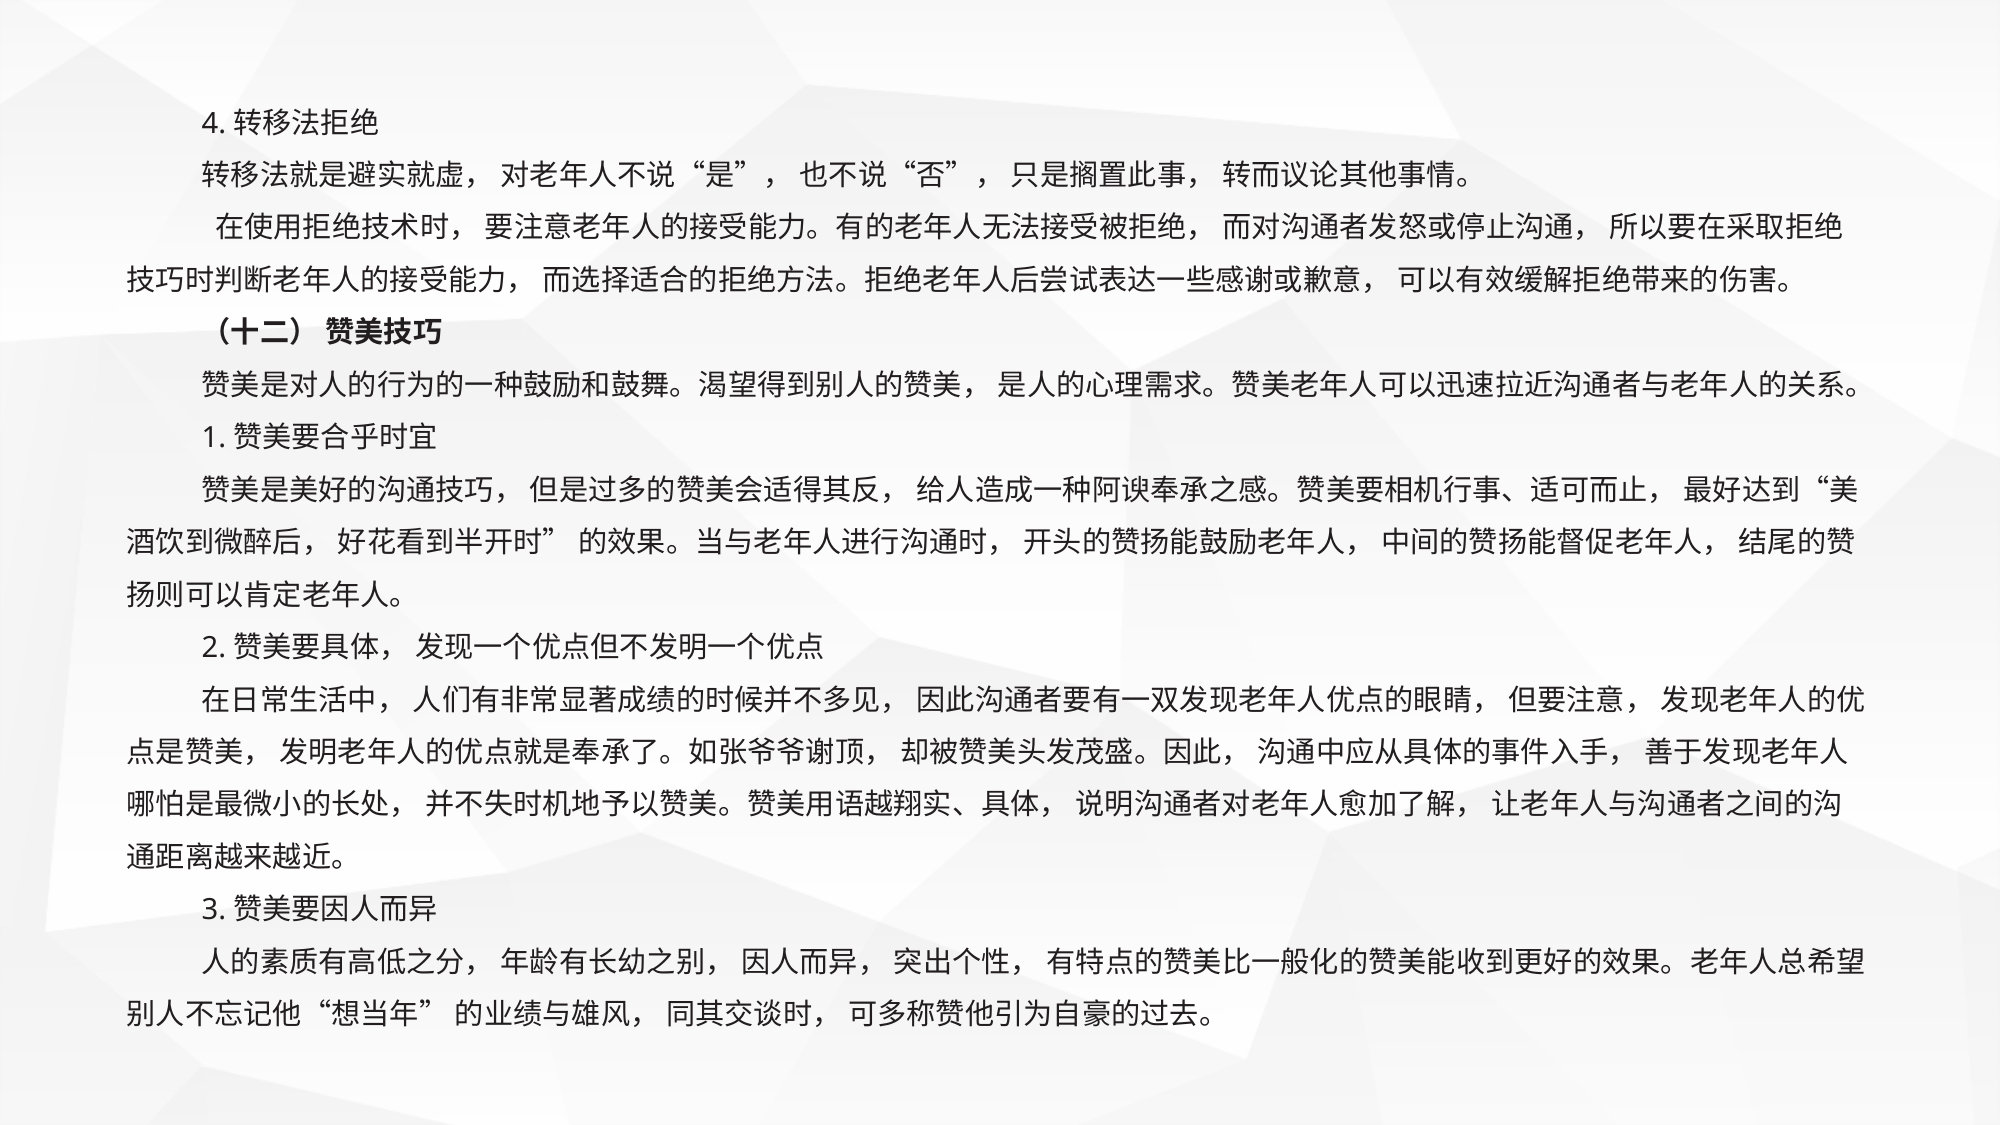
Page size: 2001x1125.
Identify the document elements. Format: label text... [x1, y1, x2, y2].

text_box 4.转移法拒绝 转移法就是避实就虚， 对老年人不说“是”， 也不说“否”， 只是搁置此事， 转而议论其他事情。 在使用拒绝技术时， 要注意老年人的接受能力。有的老年人无法接受被拒绝， 而对沟通者发怒或停止沟通， 所以要在采取拒绝技巧时判断老年人的接受能力， 而选择适合的拒绝方法。拒绝老年人后尝试表达一些感谢或歉意， 可以有效缓解拒绝带来的伤害。 （十二） 赞美技巧 赞美是对人的行为的一种鼓励和鼓舞。渴望得到别人的赞美， 是人的心理需求。赞美老年人可以迅速拉近沟通者与老年人的关系。 1.赞美要合乎时宜 赞美是美好的沟通技巧， 但是过多的赞美会适得其反， 给人造成一种阿谀奉承之感。赞美要相机行事、适可而止， 最好达到“美酒饮到微醉后， 好花看到半开时” 的效果。当与老年人进行沟通时， 开头的赞扬能鼓励老年人， 中间的赞扬能督促老年人， 结尾的赞扬则可以肯定老年人。 2.赞美要具体， 发现一个优点但不发明一个优点 在日常生活中， 人们有非常显著成绩的时候并不多见， 因此沟通者要有一双发现老年人优点的眼睛， 但要注意， 发现老年人的优点是赞美， 发明老年人的优点就是奉承了。如张爷爷谢顶， 却被赞美头发茂盛。因此， 沟通中应从具体的事件入手， 善于发现老年人哪怕是最微小的长处， 并不失时机地予以赞美。赞美用语越翔实、具体， 说明沟通者对老年人愈加了解， 让老年人与沟通者之间的沟通距离越来越近。 3.赞美要因人而异 人的素质有高低之分， 年龄有长幼之别， 因人而异， 突出个性， 有特点的赞美比一般化的赞美能收到更好的效果。老年人总希望别人不忘记他“想当年” 的业绩与雄风， 同其交谈时， 可多称赞他引为自豪的过去。 [111, 79, 1887, 1038]
picture [0, 0, 2000, 1125]
